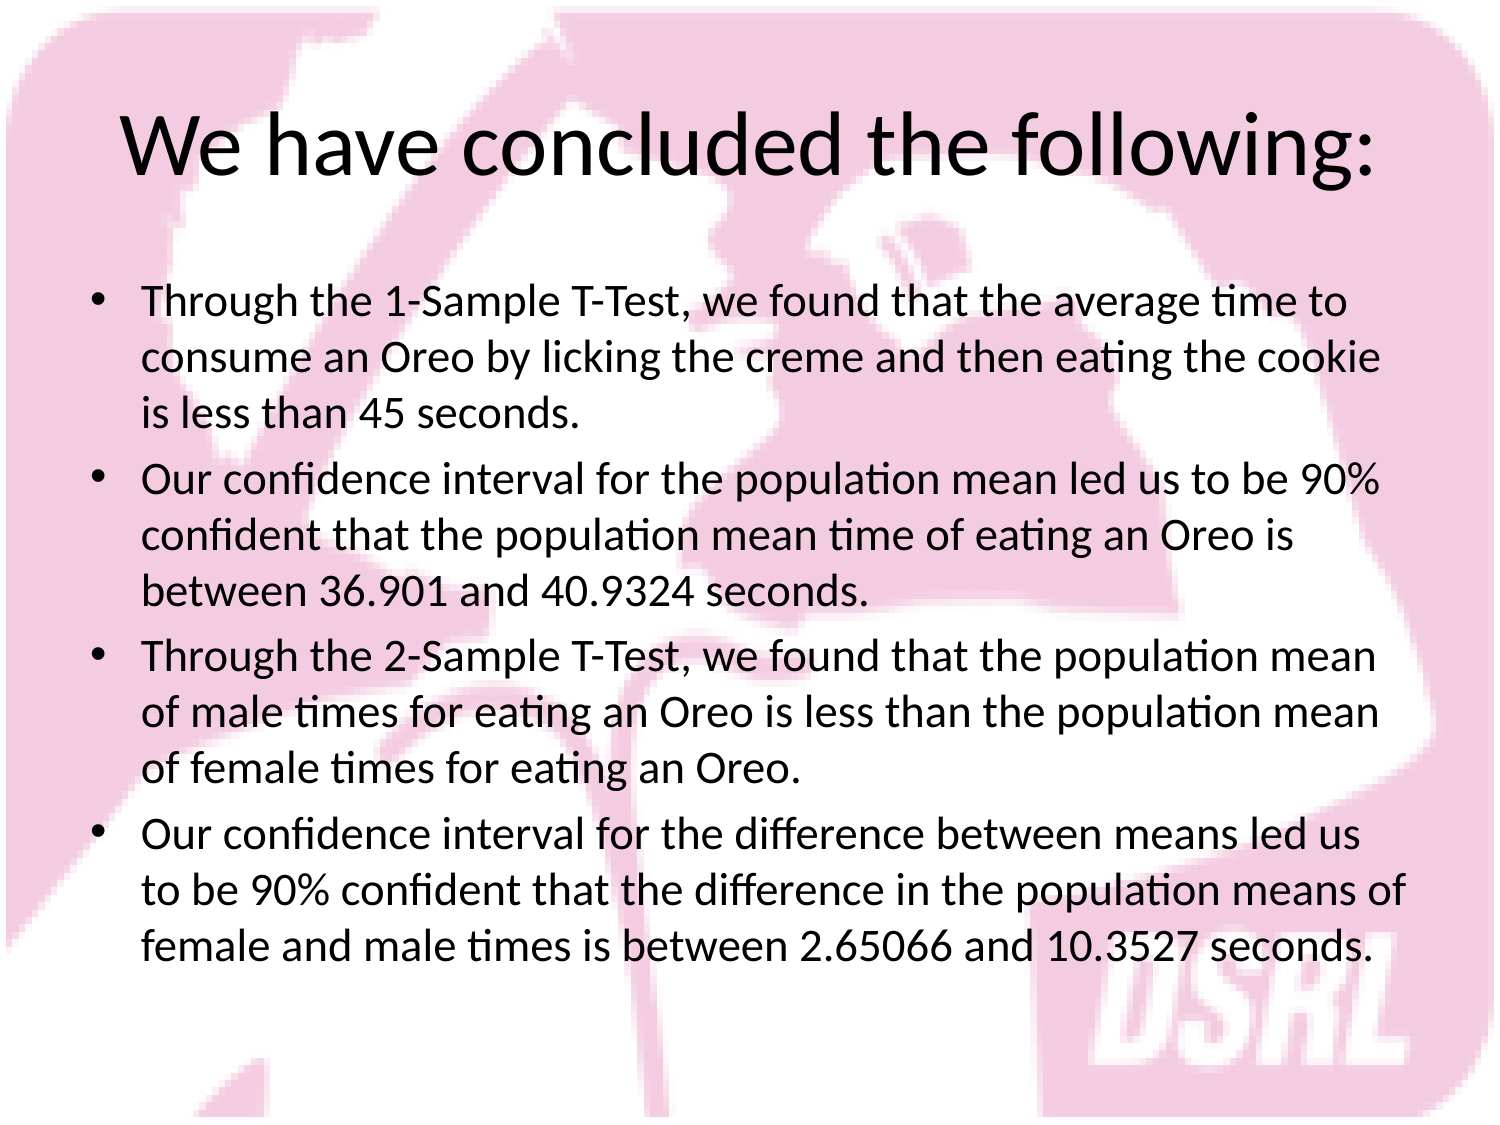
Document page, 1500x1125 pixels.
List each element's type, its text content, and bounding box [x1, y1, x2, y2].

list Through the 1-Sample T-Test, we found that the average time to consume an Oreo by licking the creme and then eating the cookie is less than 45 seconds. Our confidence interval for the population mean led us to be 90% confident that the population mean time of eating an Oreo is between 36.901 and 40.9324 seconds. Through the 2-Sample T-Test, we found that the population mean of male times for eating an Oreo is less than the population mean of female times for eating an Oreo. Our confidence interval for the difference between means led us to be 90% confident that the difference in the population means of female and male times is between 2.65066 and 10.3527 seconds. [75, 262, 1425, 1005]
title We have concluded the following: [75, 45, 1425, 233]
